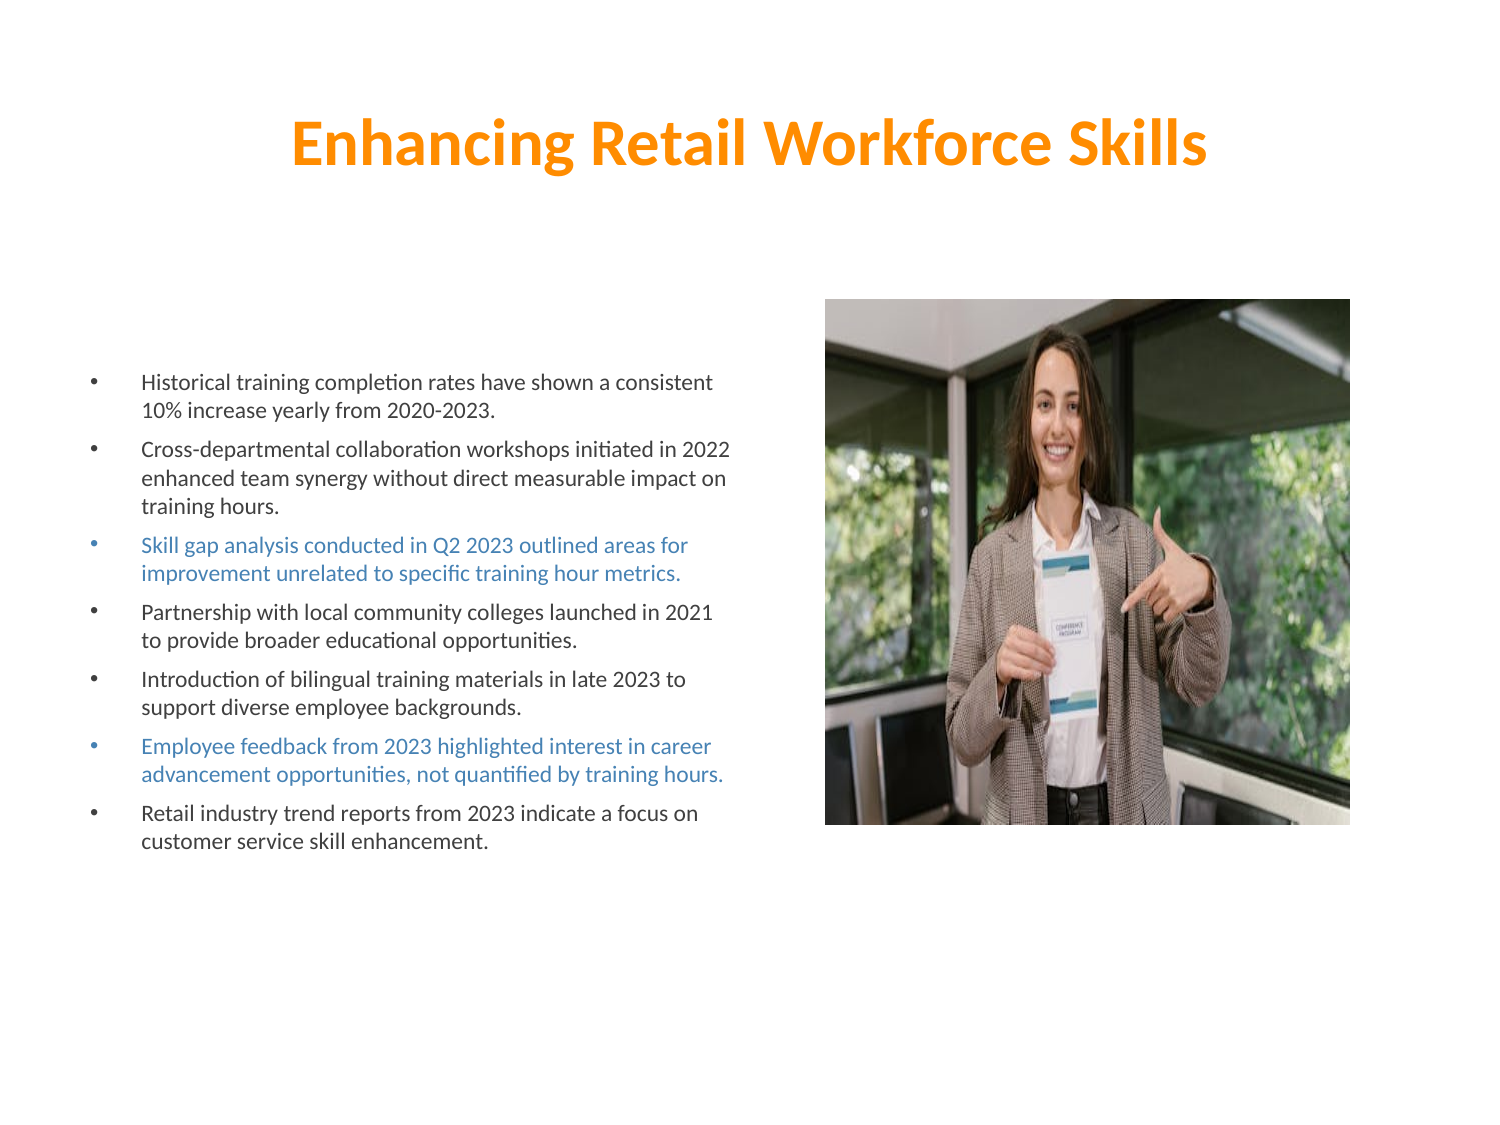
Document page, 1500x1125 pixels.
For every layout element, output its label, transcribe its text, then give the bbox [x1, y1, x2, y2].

picture [824, 299, 1351, 826]
title Enhancing Retail Workforce Skills [75, 45, 1425, 233]
list Historical training completion rates have shown a consistent 10% increase yearly from 2020-2023. Cross-departmental collaboration workshops initiated in 2022 enhanced team synergy without direct measurable impact on training hours. Skill gap analysis conducted in Q2 2023 outlined areas for improvement unrelated to specific training hour metrics. Partnership with local community colleges launched in 2021 to provide broader educational opportunities. Introduction of bilingual training materials in late 2023 to support diverse employee backgrounds. Employee feedback from 2023 highlighted interest in career advancement opportunities, not quantified by training hours. Retail industry trend reports from 2023 indicate a focus on customer service skill enhancement. [75, 298, 750, 899]
